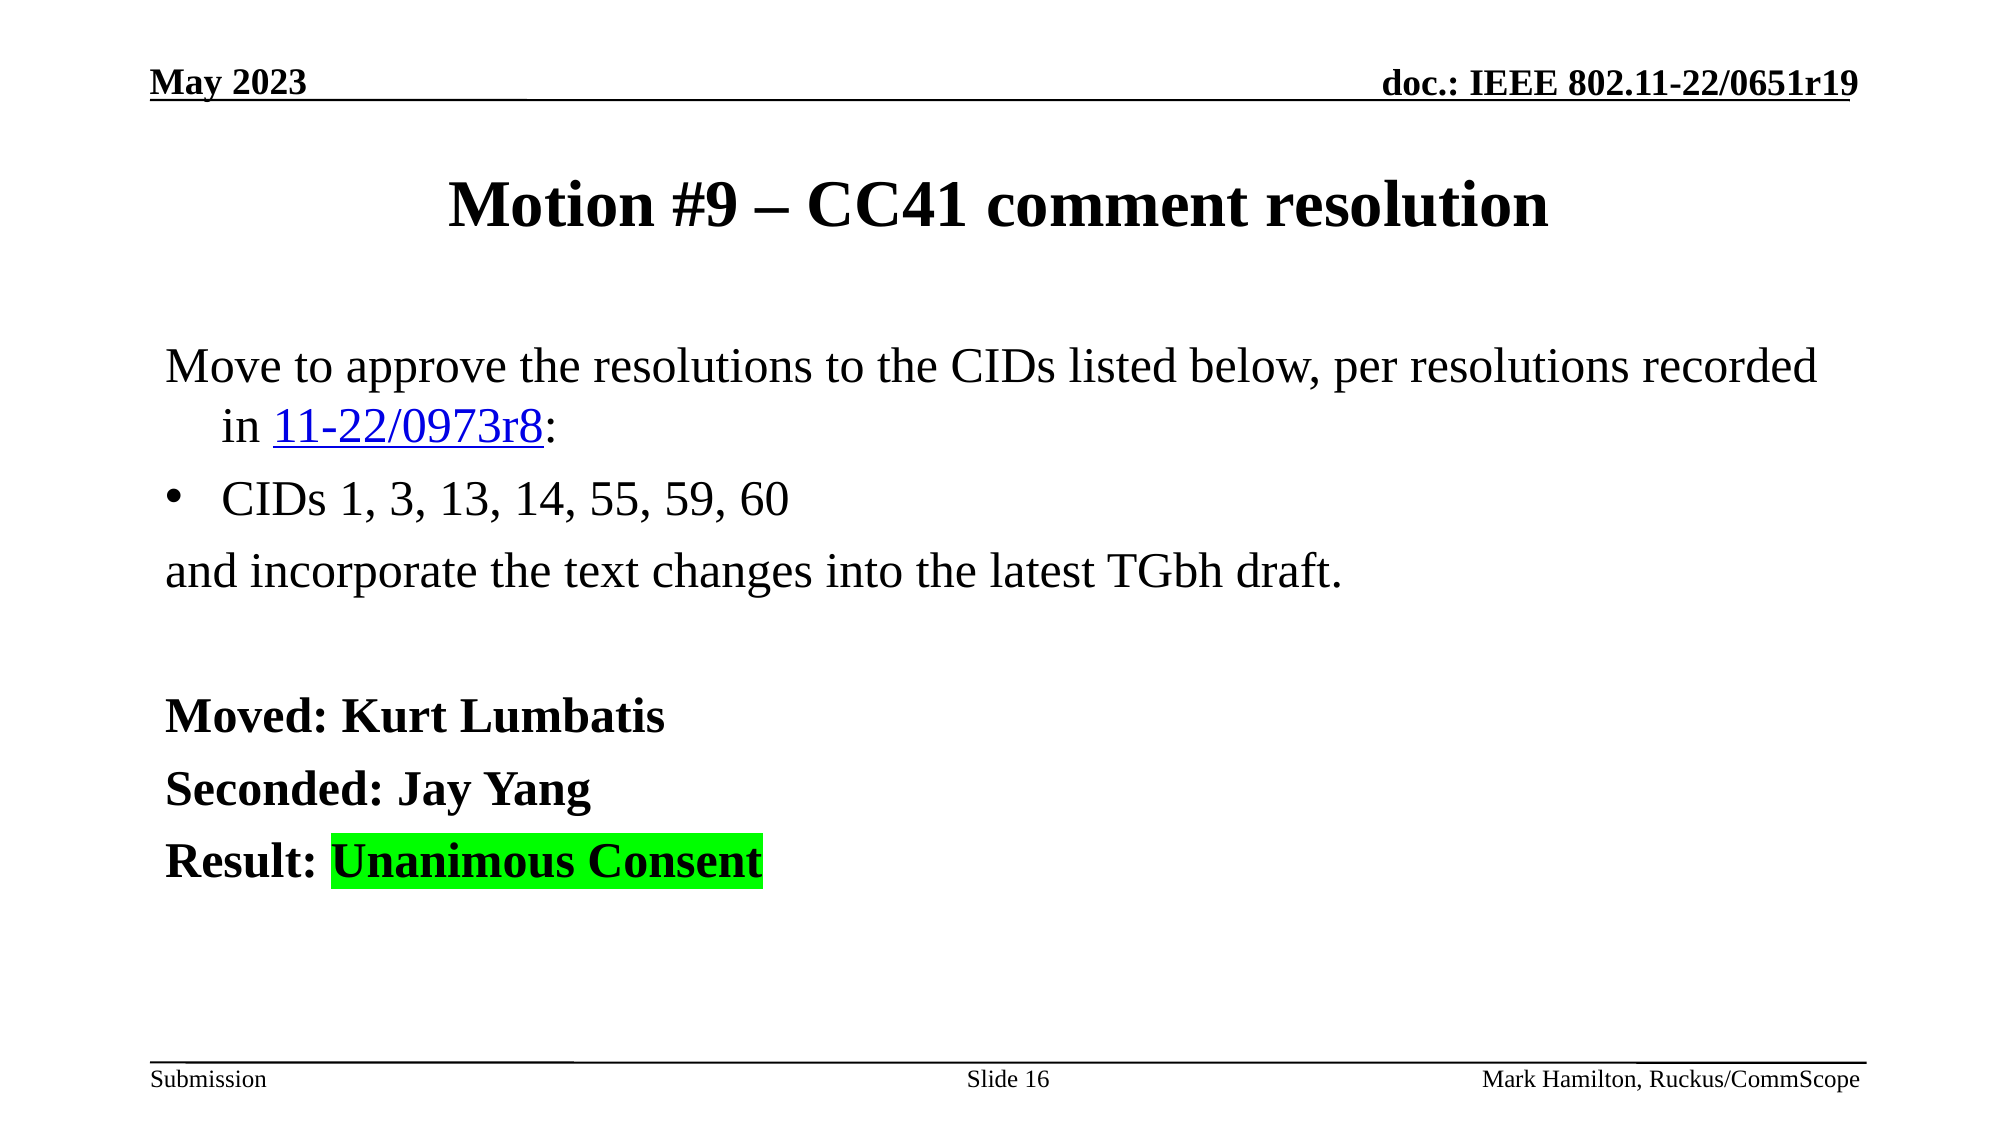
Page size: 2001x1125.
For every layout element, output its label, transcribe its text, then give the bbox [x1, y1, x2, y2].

slide_number Slide 16 [950, 1061, 1067, 1123]
title Motion #9 – CC41 comment resolution [149, 112, 1850, 288]
list Move to approve the resolutions to the CIDs listed below, per resolutions recorded in 11-22/0973r8: CIDs 1, 3, 13, 14, 55, 59, 60 and incorporate the text changes into the latest TGbh draft. Moved: Kurt Lumbatis Seconded: Jay Yang Result: Unanimous Consent [149, 324, 1850, 1000]
